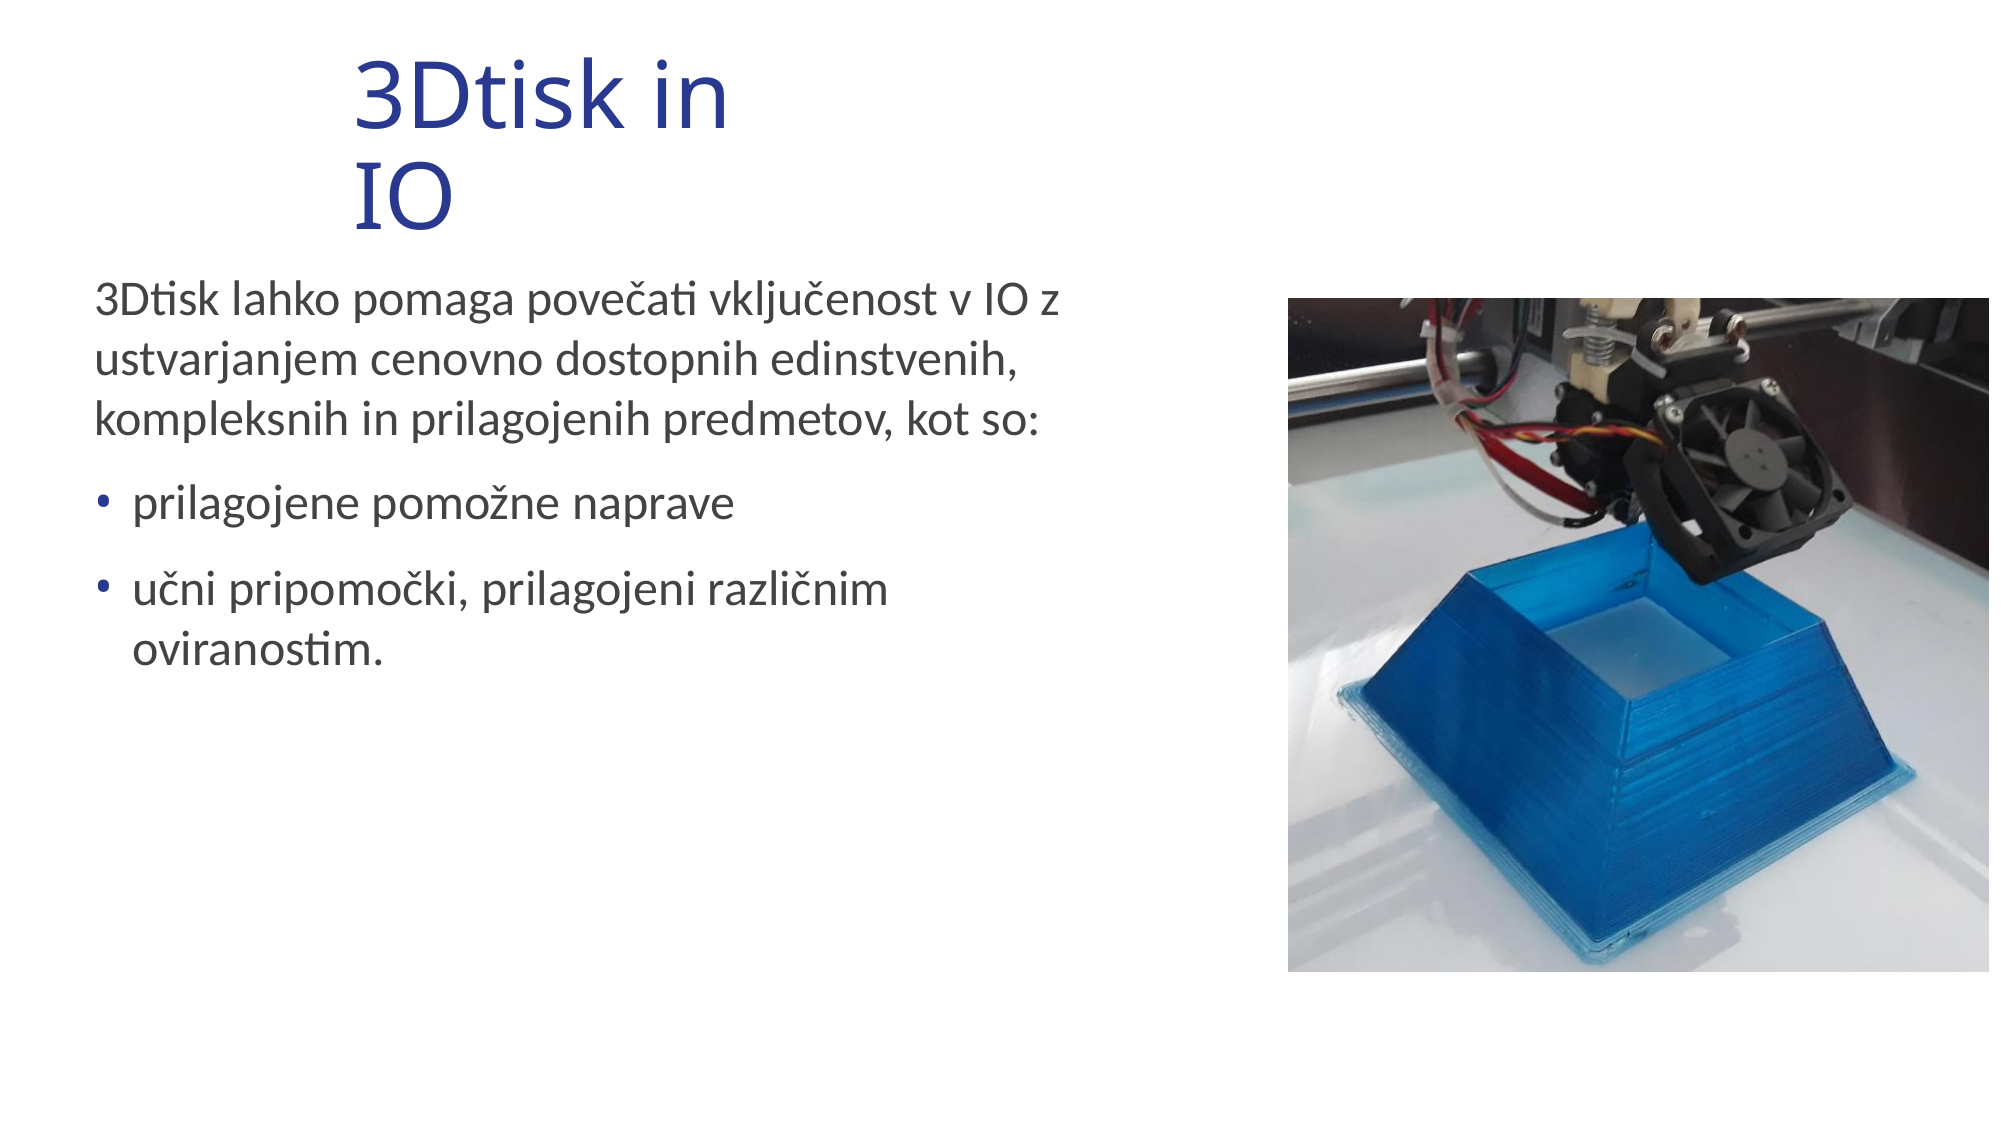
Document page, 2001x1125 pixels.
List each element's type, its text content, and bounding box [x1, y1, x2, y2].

picture [1288, 297, 1989, 973]
list 3Dtisk lahko pomaga povečati vključenost v IO z ustvarjanjem cenovno dostopnih edinstvenih, kompleksnih in prilagojenih predmetov, kot so: prilagojene pomožne naprave učni pripomočki, prilagojeni različnim oviranostim. [79, 257, 1132, 1050]
title 3Dtisk in IO [338, 40, 873, 257]
